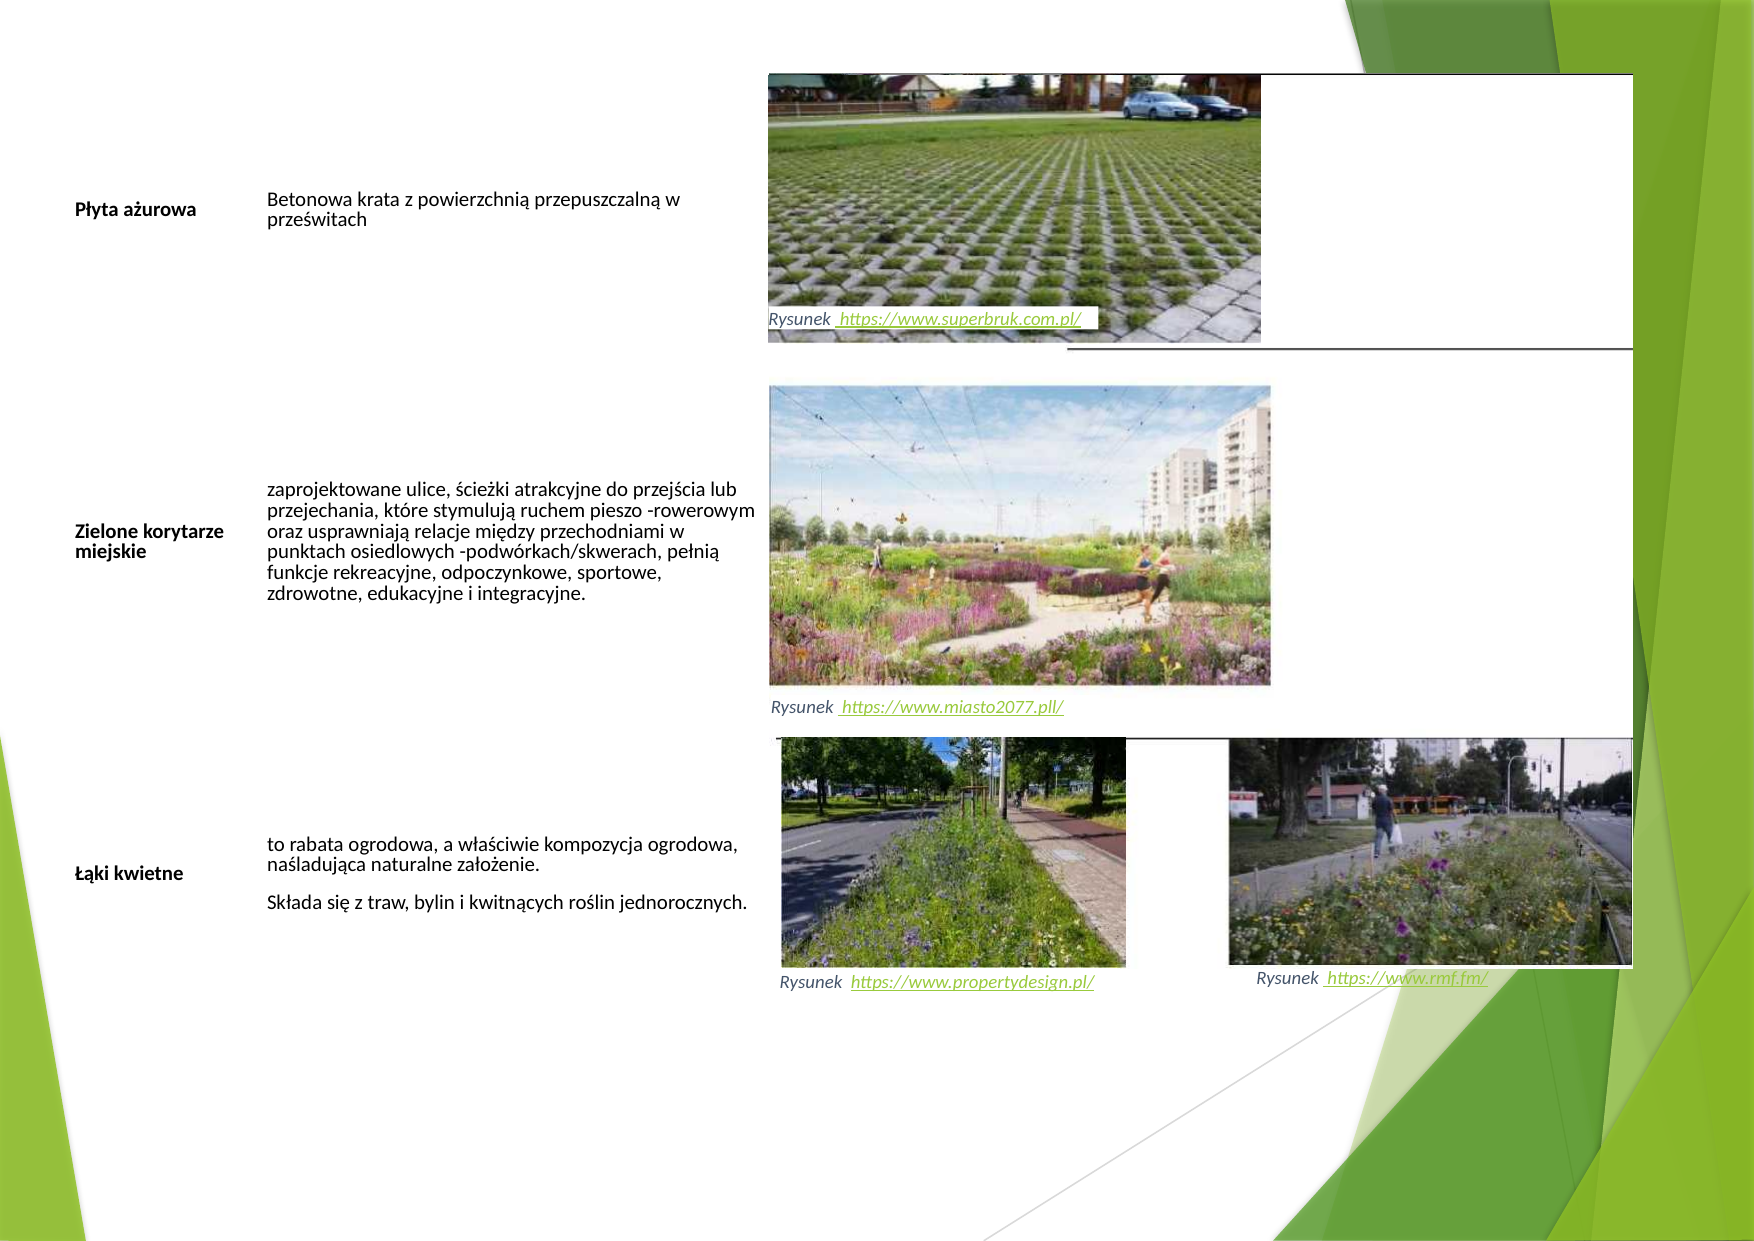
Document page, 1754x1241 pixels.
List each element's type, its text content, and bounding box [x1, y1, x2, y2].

table_header Płyta ażurowa [75, 74, 267, 349]
table_cell to rabata ogrodowa, a właściwie kompozycja ogrodowa, naśladująca naturalne założenie. Składa się z traw, bylin i kwitnących roślin jednorocznych. [267, 738, 760, 1013]
text_box Rysunek https://www.rmf.fm/ [1227, 978, 1488, 989]
text_box Rysunek https://www.propertydesign.pl/ [779, 978, 1121, 993]
table_header Betonowa krata z powierzchnią przepuszczalną w prześwitach [267, 74, 760, 349]
picture [767, 72, 1633, 969]
table_cell zaprojektowane ulice, ścieżki atrakcyjne do przejścia lub przejechania, które stymulują ruchem pieszo -rowerowym oraz usprawniają relacje między przechodniami w punktach osiedlowych -podwórkach/skwerach, pełnią funkcje rekreacyjne, odpoczynkowe, sportowe, zdrowotne, edukacyjne i integracyjne. [267, 349, 760, 738]
table_cell Łąki kwietne [75, 738, 267, 1013]
table_cell Zielone korytarze miejskie [75, 349, 267, 738]
